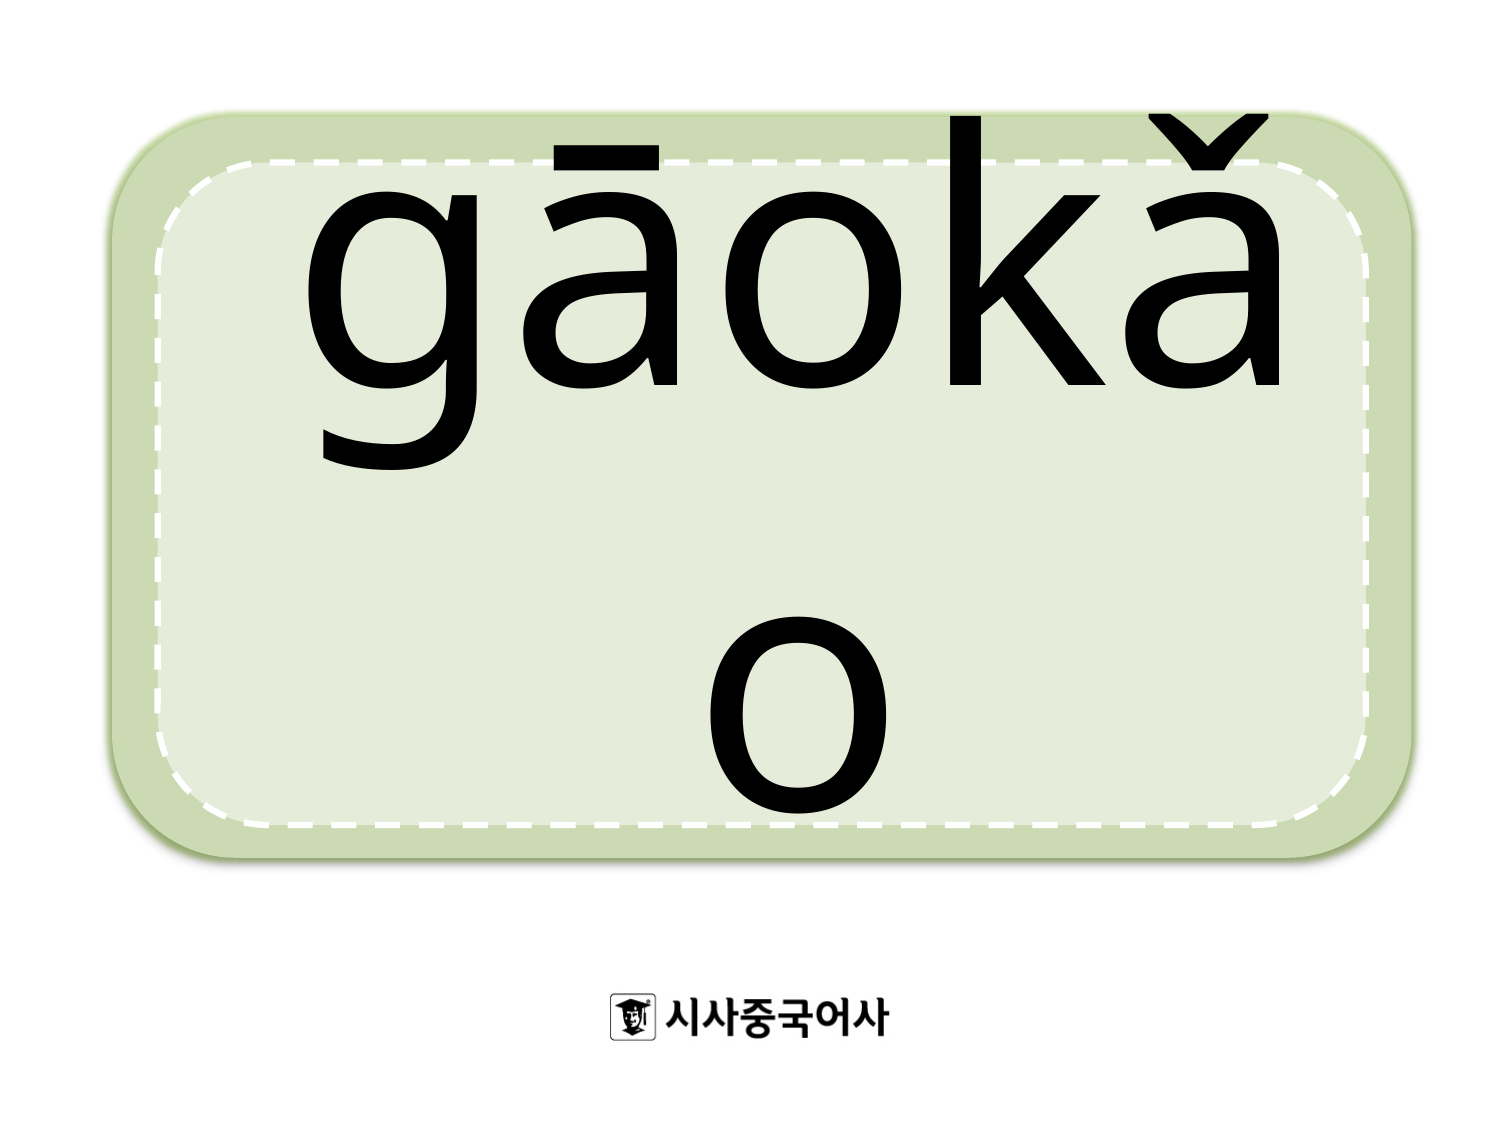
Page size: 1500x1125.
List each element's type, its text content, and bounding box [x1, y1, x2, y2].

picture [602, 987, 898, 1047]
text_box gāokǎo [194, 125, 1403, 788]
